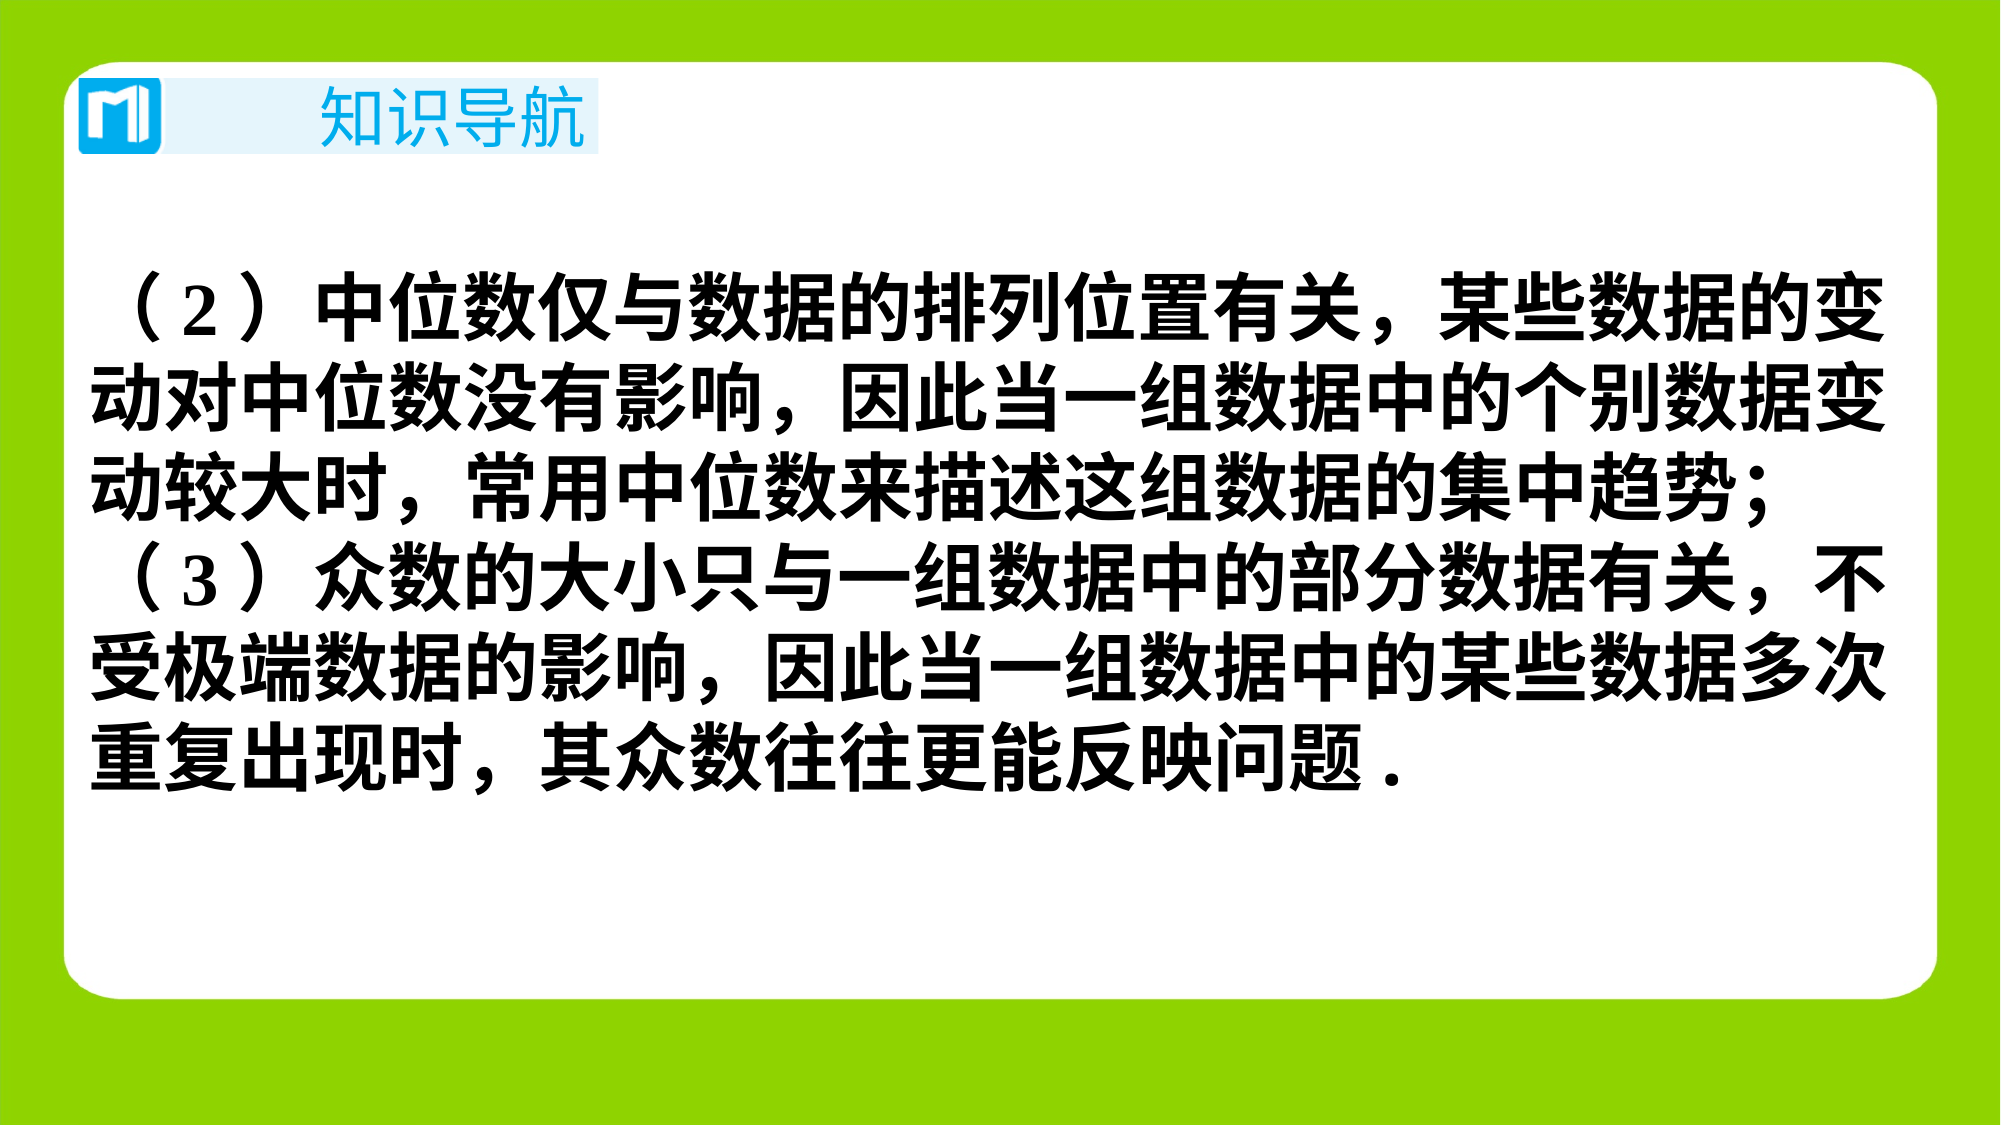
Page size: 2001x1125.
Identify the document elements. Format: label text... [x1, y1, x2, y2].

text_box （2）中位数仅与数据的排列位置有关，某些数据的变 动对中位数没有影响，因此当一组数据中的个别数据变 动较大时，常用中位数来描述这组数据的集中趋势； （3）众数的大小只与一组数据中的部分数据有关，不 受极端数据的影响，因此当一组数据中的某些数据多次 重复出现时，其众数往往更能反映问题. [88, 260, 1974, 806]
picture [0, 0, 2001, 1125]
